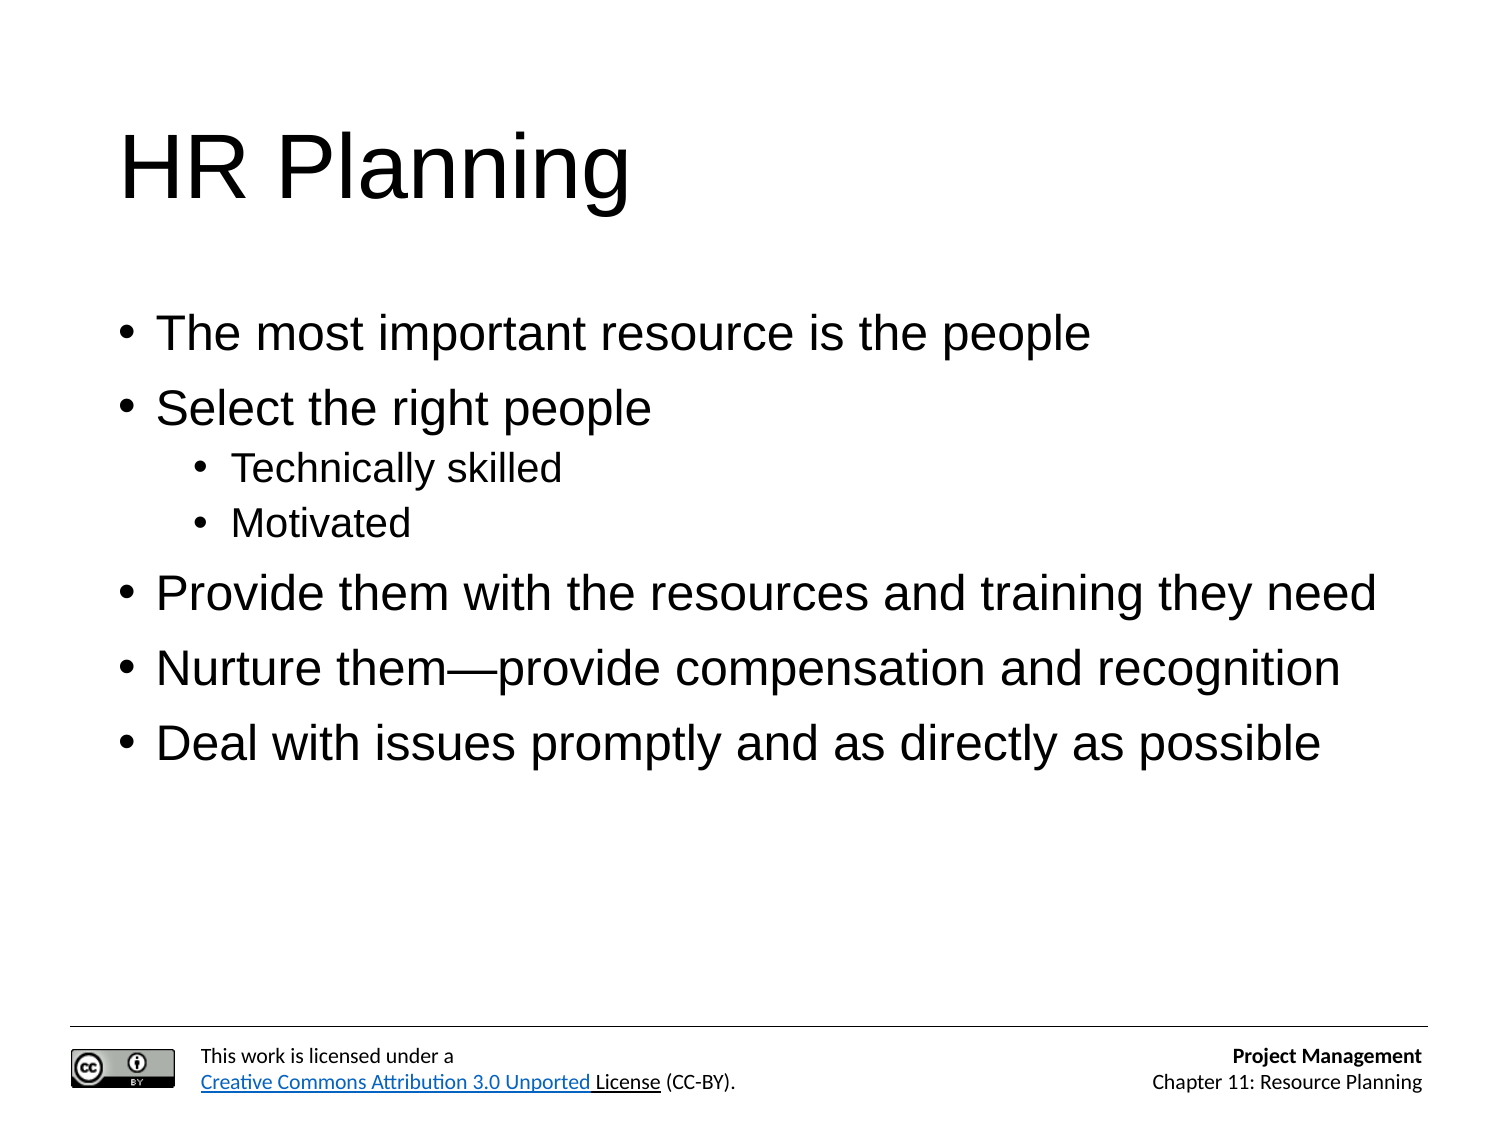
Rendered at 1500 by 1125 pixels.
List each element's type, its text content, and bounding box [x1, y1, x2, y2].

list The most important resource is the people Select the right people Technically skilled Motivated Provide them with the resources and training they need Nurture them—provide compensation and recognition Deal with issues promptly and as directly as possible [103, 299, 1397, 1014]
title HR Planning [103, 59, 1397, 278]
picture [71, 1049, 175, 1088]
